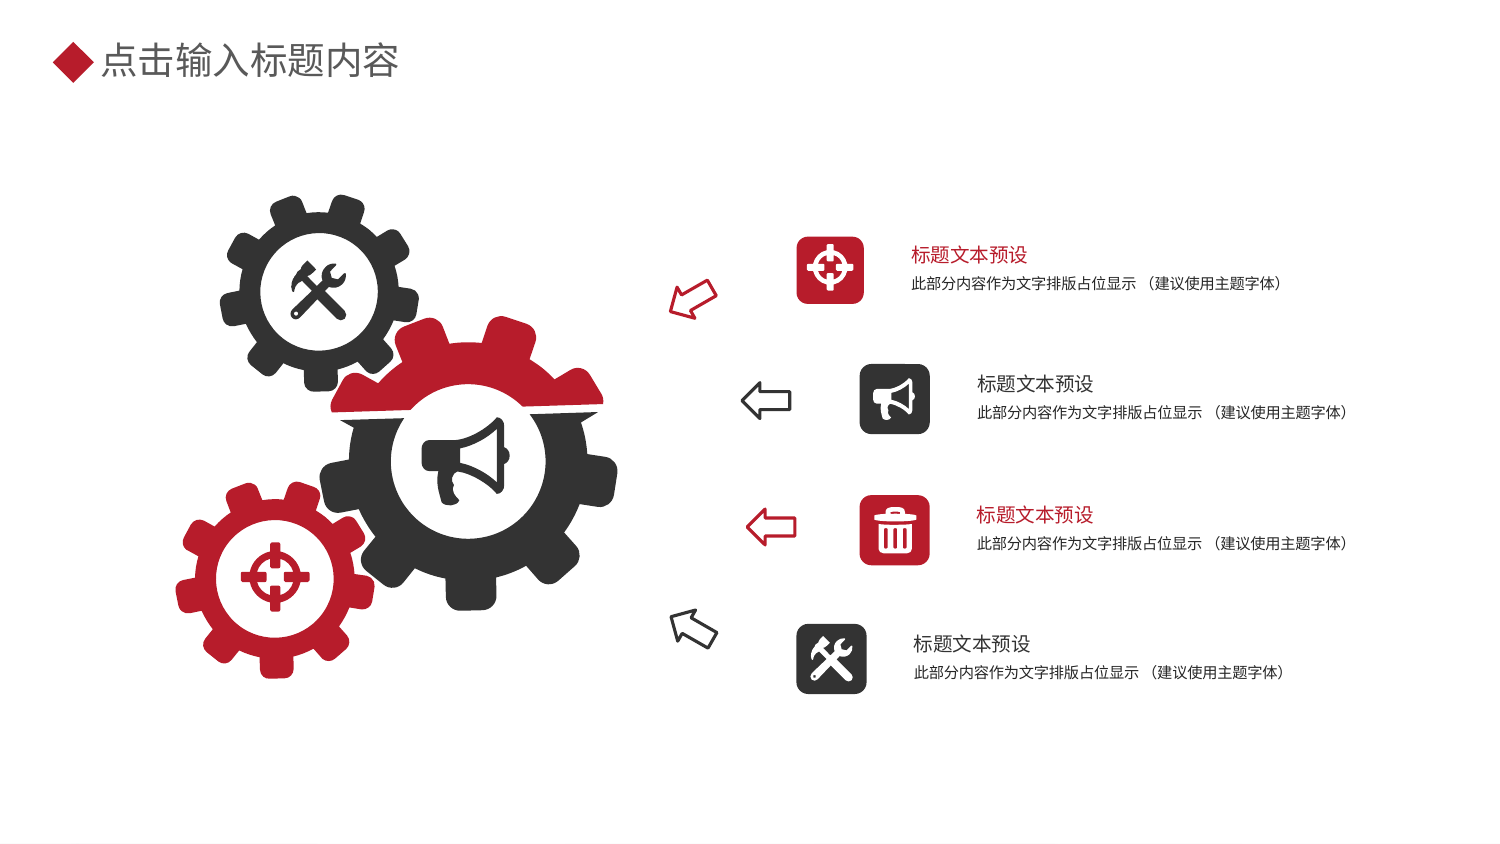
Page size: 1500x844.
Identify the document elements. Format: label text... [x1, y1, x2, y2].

text_box [668, 278, 719, 321]
text_box 点击输入标题内容 [100, 28, 450, 91]
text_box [219, 193, 420, 392]
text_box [174, 480, 376, 680]
text_box [50, 39, 96, 85]
text_box [745, 507, 791, 547]
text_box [331, 299, 612, 614]
text_box [739, 380, 791, 421]
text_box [796, 236, 1404, 695]
text_box [669, 608, 719, 651]
